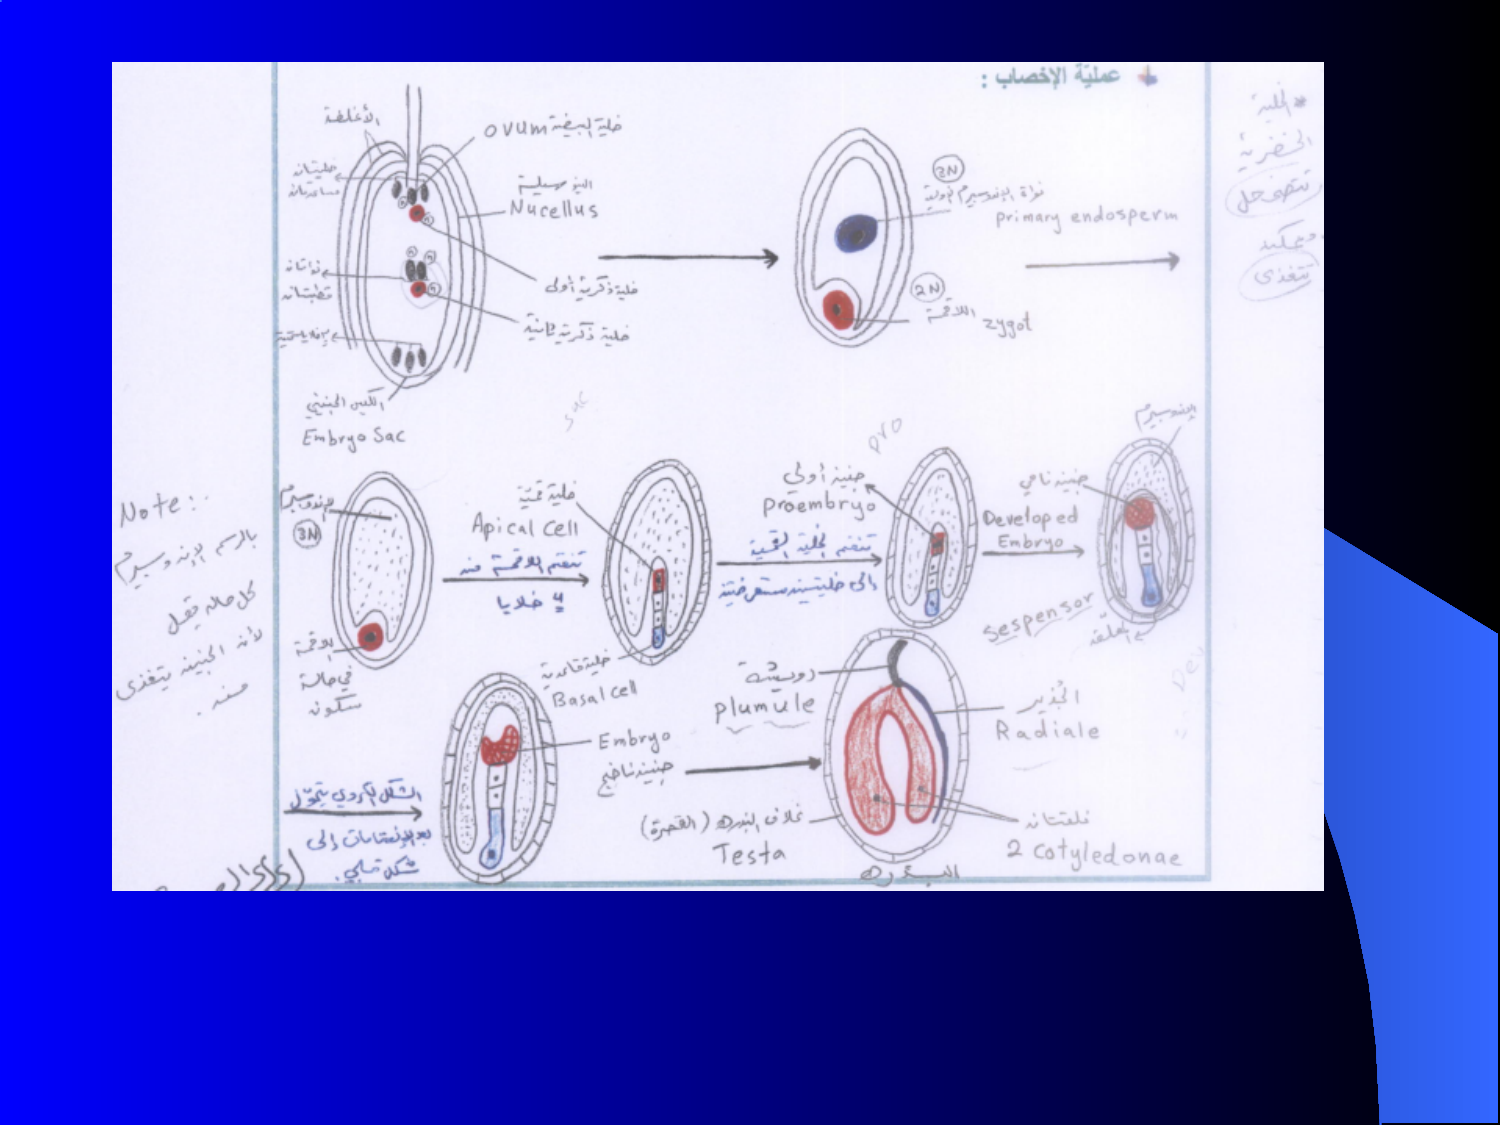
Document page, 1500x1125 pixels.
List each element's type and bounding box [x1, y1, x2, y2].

picture [112, 62, 1325, 892]
